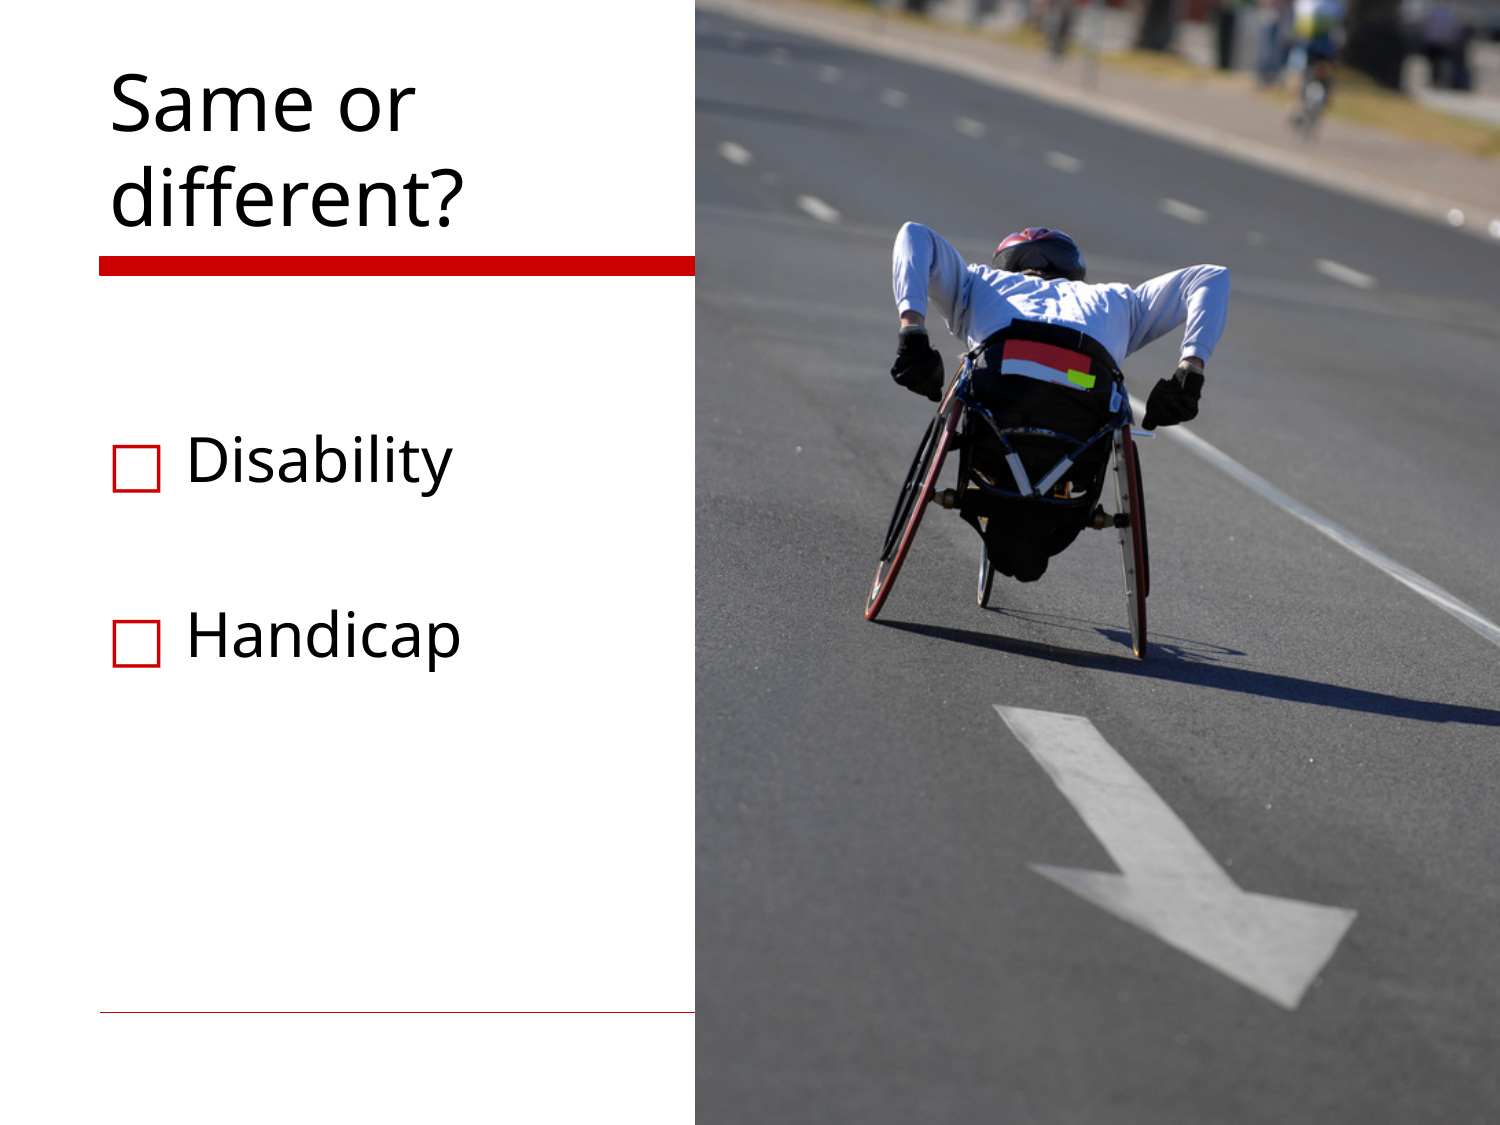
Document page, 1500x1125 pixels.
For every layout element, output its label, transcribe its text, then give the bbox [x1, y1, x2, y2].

list Disability Handicap [92, 412, 689, 988]
picture [694, 0, 1500, 1125]
title Same or different? [94, 0, 692, 250]
